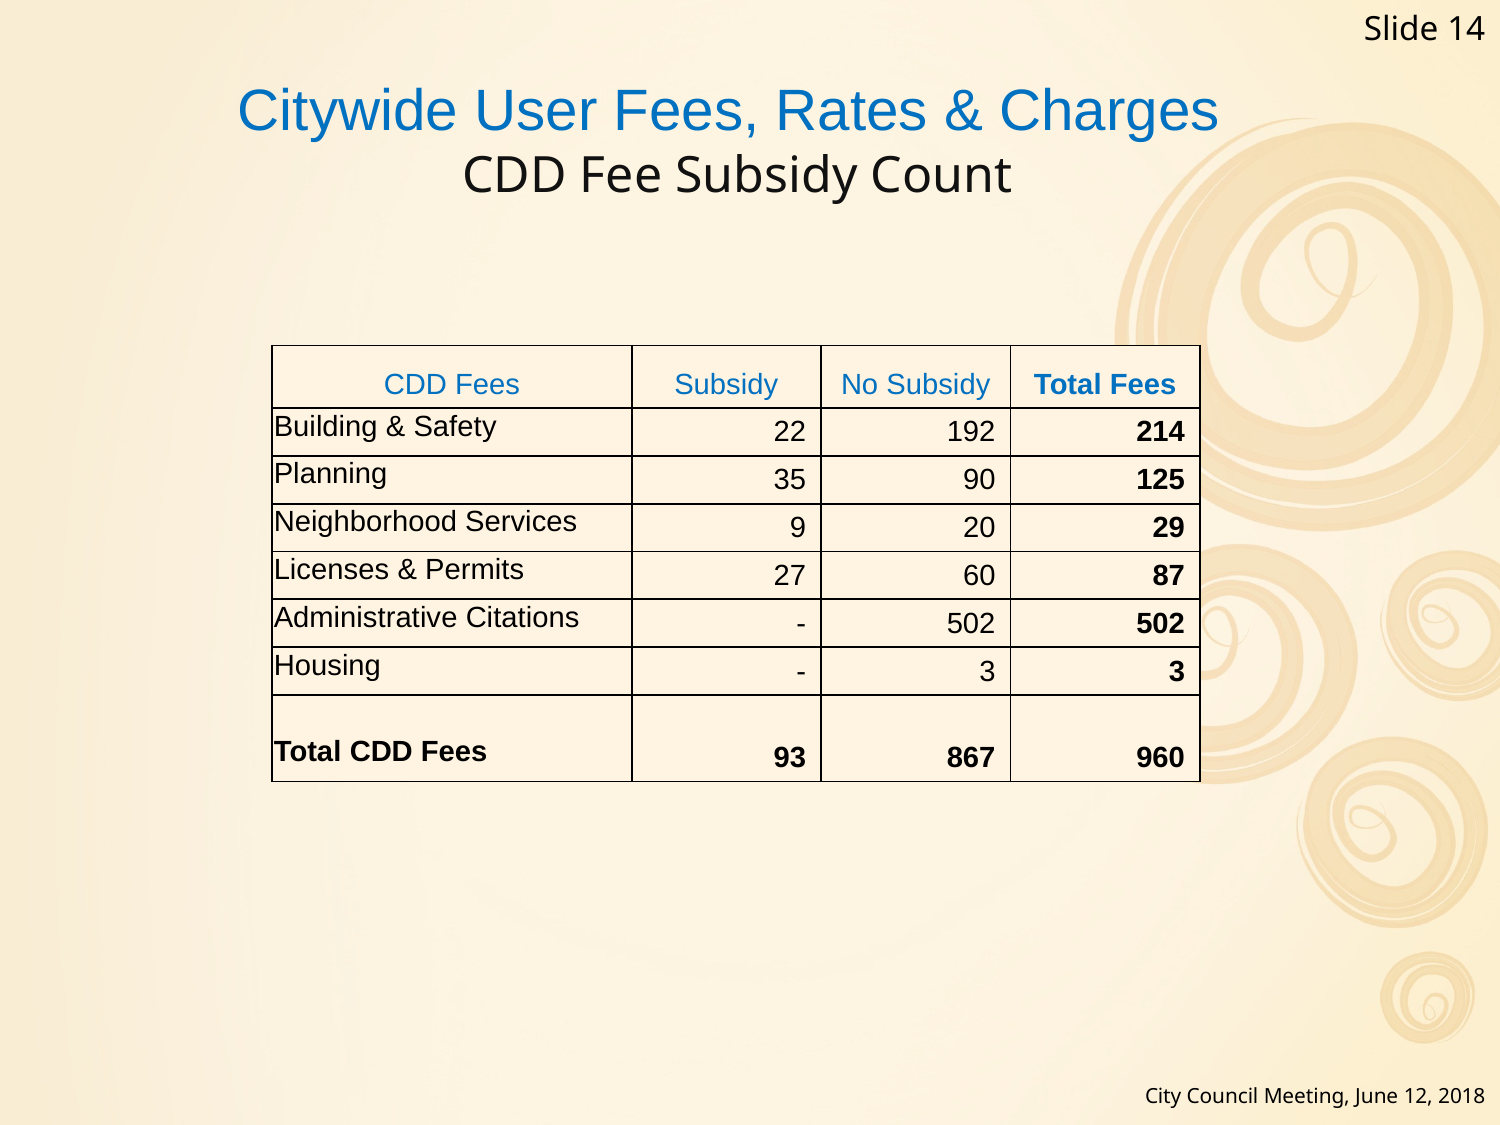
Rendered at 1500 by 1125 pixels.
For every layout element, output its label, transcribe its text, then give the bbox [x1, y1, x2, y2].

table_cell Planning [273, 457, 631, 503]
text_box Citywide User Fees, Rates & Charges CDD Fee Subsidy Count [112, 62, 1363, 213]
table_cell 9 [633, 505, 820, 551]
table_cell 502 [822, 600, 1010, 646]
table_cell 125 [1011, 457, 1199, 503]
table_cell 192 [822, 409, 1010, 455]
table_cell 90 [822, 457, 1010, 503]
table_cell Total CDD Fees [273, 696, 631, 781]
table_cell 960 [1011, 696, 1199, 781]
footer City Council Meeting, June 12, 2018 [1025, 1050, 1500, 1125]
table_cell 3 [822, 648, 1010, 694]
text_box Slide 14 [1149, 0, 1500, 75]
table_cell 29 [1011, 505, 1199, 551]
table_cell Housing [273, 648, 631, 694]
table_cell 22 [633, 409, 820, 455]
table_cell 93 [633, 696, 820, 781]
table_cell 867 [822, 696, 1010, 781]
table_cell Licenses & Permits [273, 552, 631, 598]
table_header CDD Fees [273, 346, 631, 407]
picture [0, 0, 1500, 1125]
table_header Subsidy [633, 346, 820, 407]
table_cell Administrative Citations [273, 600, 631, 646]
table_header No Subsidy [822, 346, 1010, 407]
table_cell 20 [822, 505, 1010, 551]
table_cell - [633, 648, 820, 694]
table_cell 87 [1011, 552, 1199, 598]
table_cell 27 [633, 552, 820, 598]
table_cell 60 [822, 552, 1010, 598]
table_cell 35 [633, 457, 820, 503]
table_cell Neighborhood Services [273, 505, 631, 551]
table_cell 214 [1011, 409, 1199, 455]
table_cell 3 [1011, 648, 1199, 694]
table_cell - [633, 600, 820, 646]
table_cell Building & Safety [273, 409, 631, 455]
table_cell 502 [1011, 600, 1199, 646]
table_header Total Fees [1011, 346, 1199, 407]
